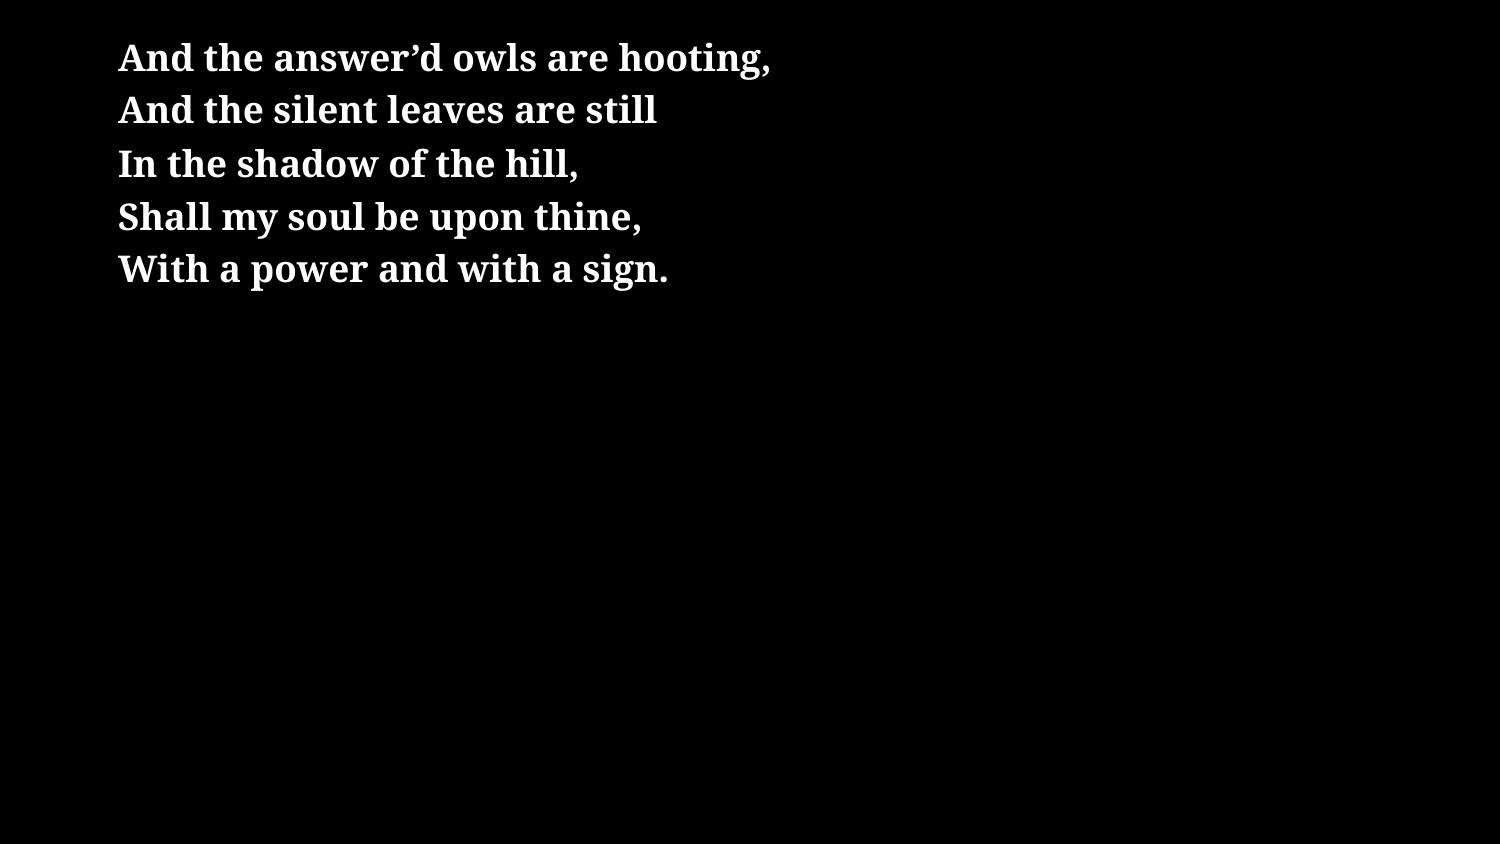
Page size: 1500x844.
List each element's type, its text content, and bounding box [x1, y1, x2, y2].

title And the answer’d owls are hooting, And the silent leaves are still In the shadow of the hill, Shall my soul be upon thine, With a power and with a sign. [103, 17, 1397, 299]
